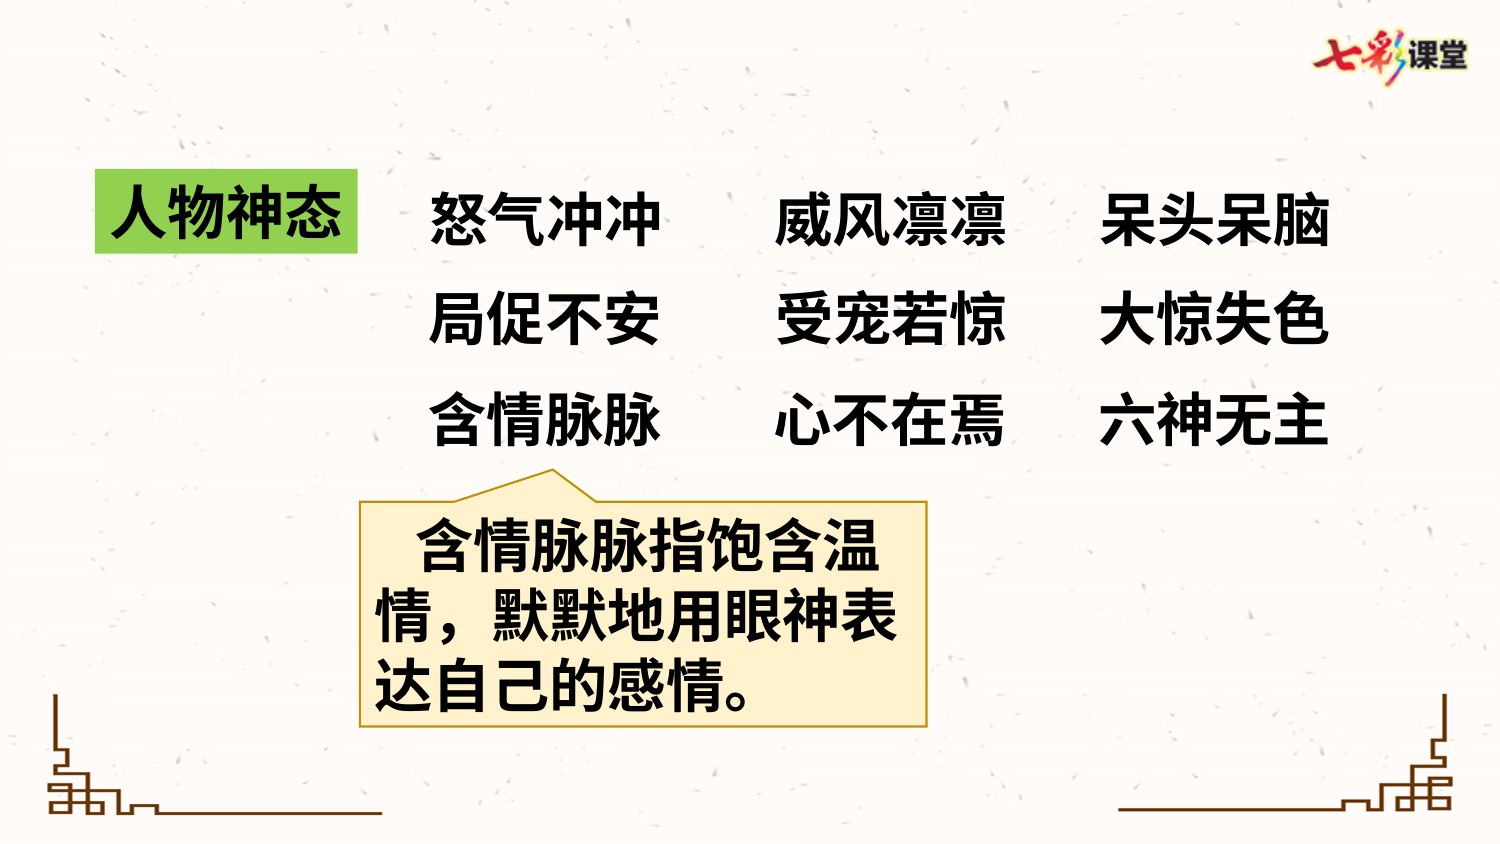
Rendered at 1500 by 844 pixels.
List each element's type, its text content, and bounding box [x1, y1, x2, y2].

text_box 威风凛凛 [759, 175, 1023, 261]
text_box 含情脉脉指饱含温情，默默地用眼神表达自己的感情。 [358, 468, 928, 728]
text_box 大惊失色 [1083, 274, 1383, 360]
text_box 受宠若惊 [760, 274, 1032, 360]
text_box 六神无主 [1083, 375, 1357, 461]
picture [0, 0, 1500, 844]
text_box 呆头呆脑 [1084, 175, 1347, 261]
text_box 含情脉脉 [414, 375, 728, 461]
text_box 局促不安 [414, 274, 710, 360]
text_box 怒气冲冲 [414, 175, 678, 261]
text_box 心不在焉 [758, 375, 1032, 461]
text_box 人物神态 [94, 168, 358, 254]
